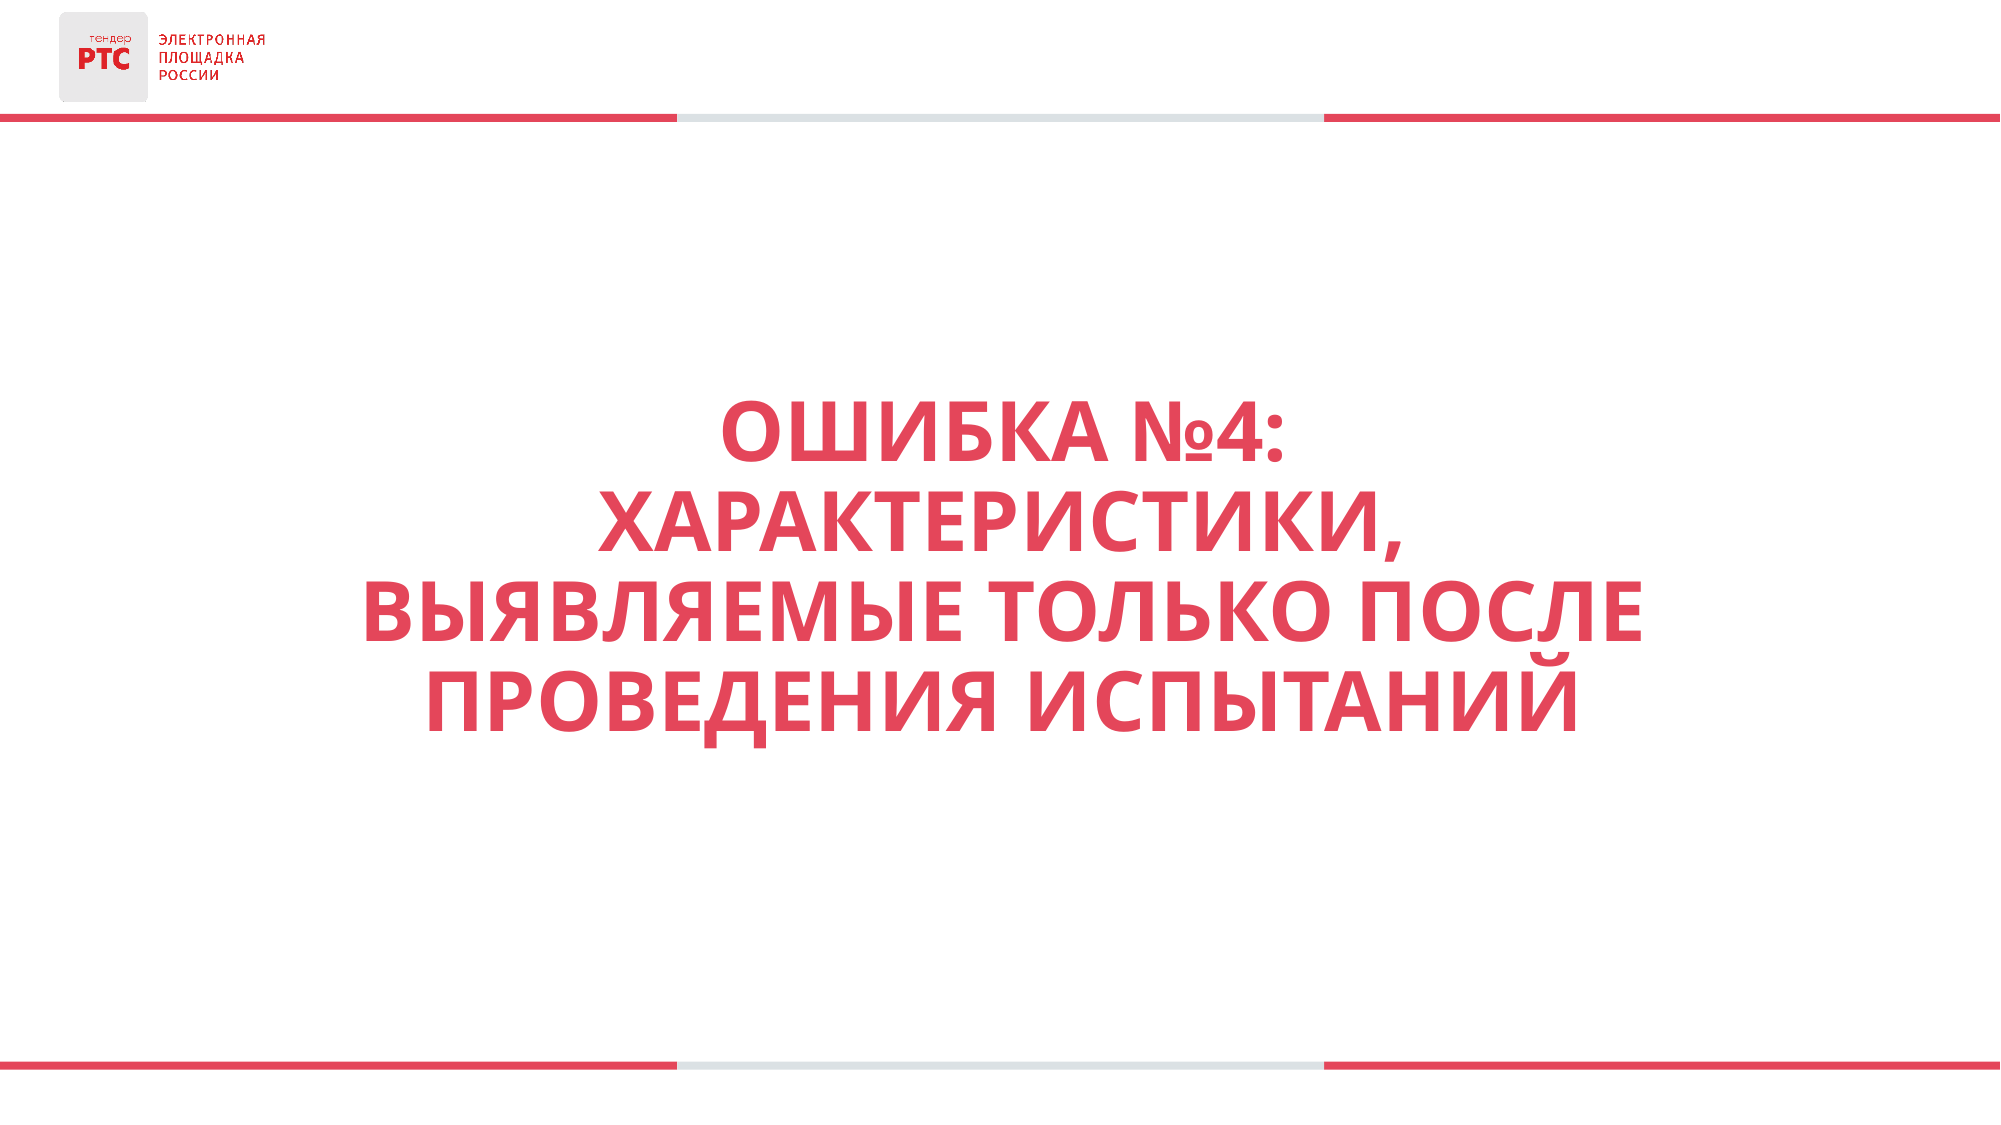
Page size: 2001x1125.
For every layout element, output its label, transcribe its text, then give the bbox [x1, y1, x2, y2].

text_box Ошибка №4: Характеристики, выявляемые только после проведения испытаний [324, 382, 1682, 560]
text_box [540, 54, 1930, 197]
picture [59, 12, 265, 102]
